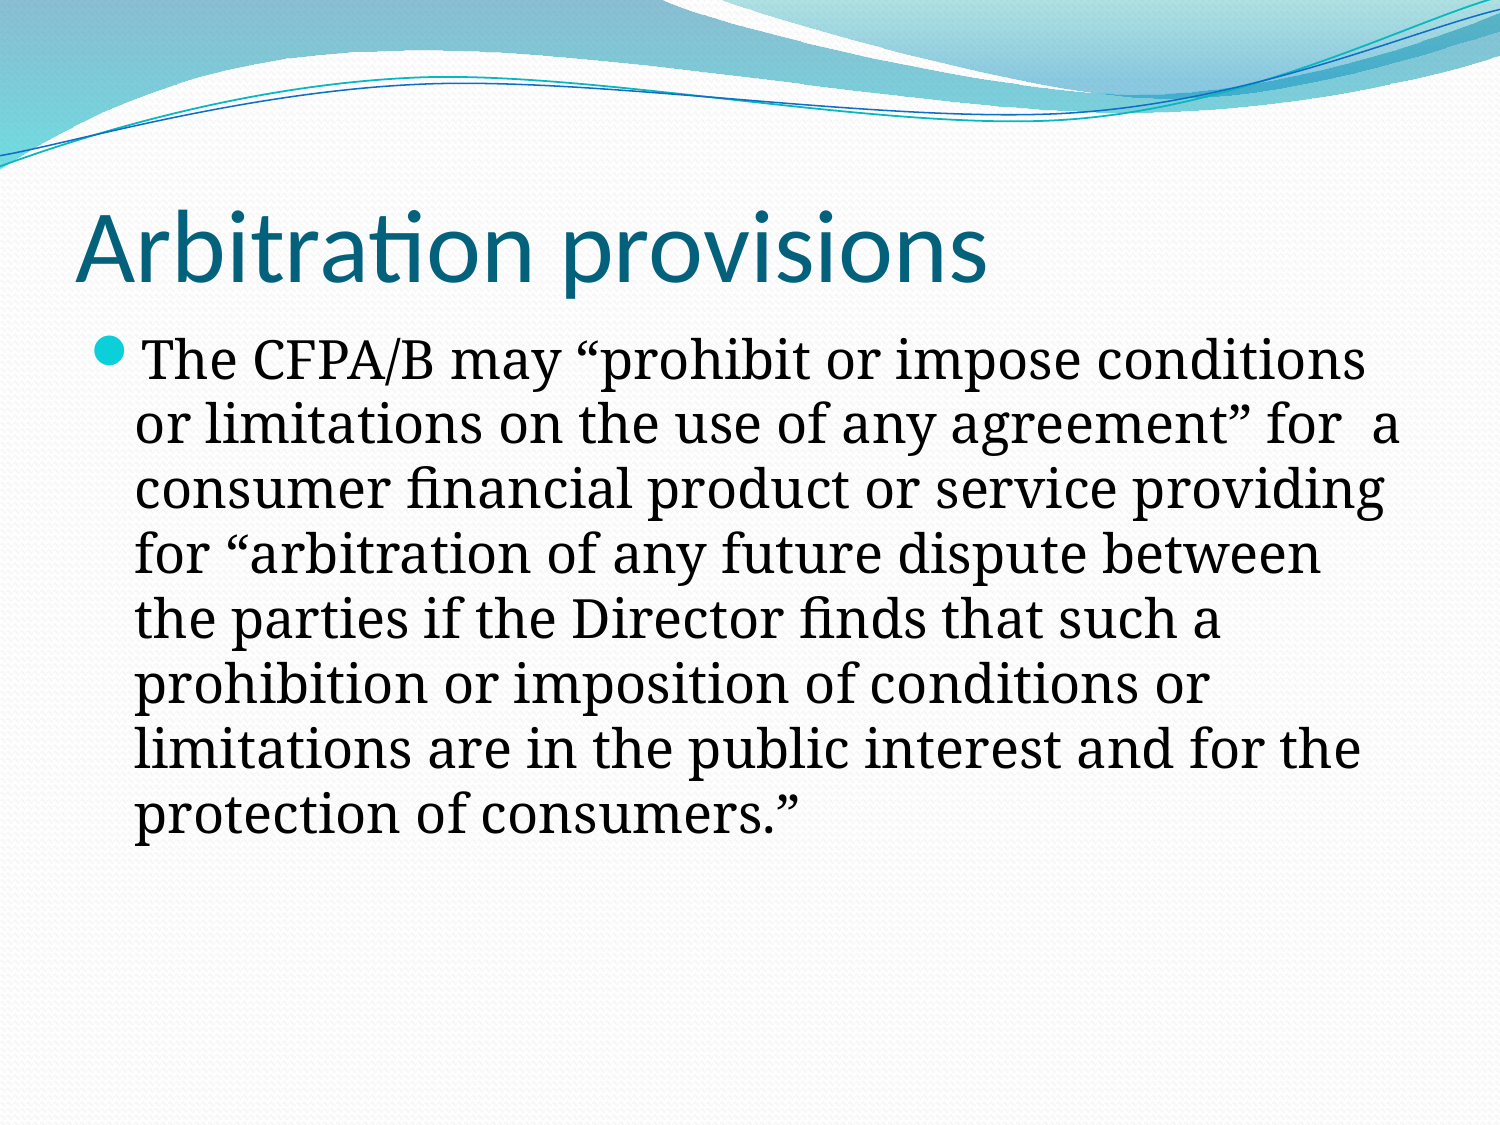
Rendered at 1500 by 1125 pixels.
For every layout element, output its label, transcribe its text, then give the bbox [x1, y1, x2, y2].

list The CFPA/B may “prohibit or impose conditions or limitations on the use of any agreement” for a consumer financial product or service providing for “arbitration of any future dispute between the parties if the Director finds that such a prohibition or imposition of conditions or limitations are in the public interest and for the protection of consumers.” [74, 317, 1426, 1038]
title Arbitration provisions [74, 115, 1426, 304]
